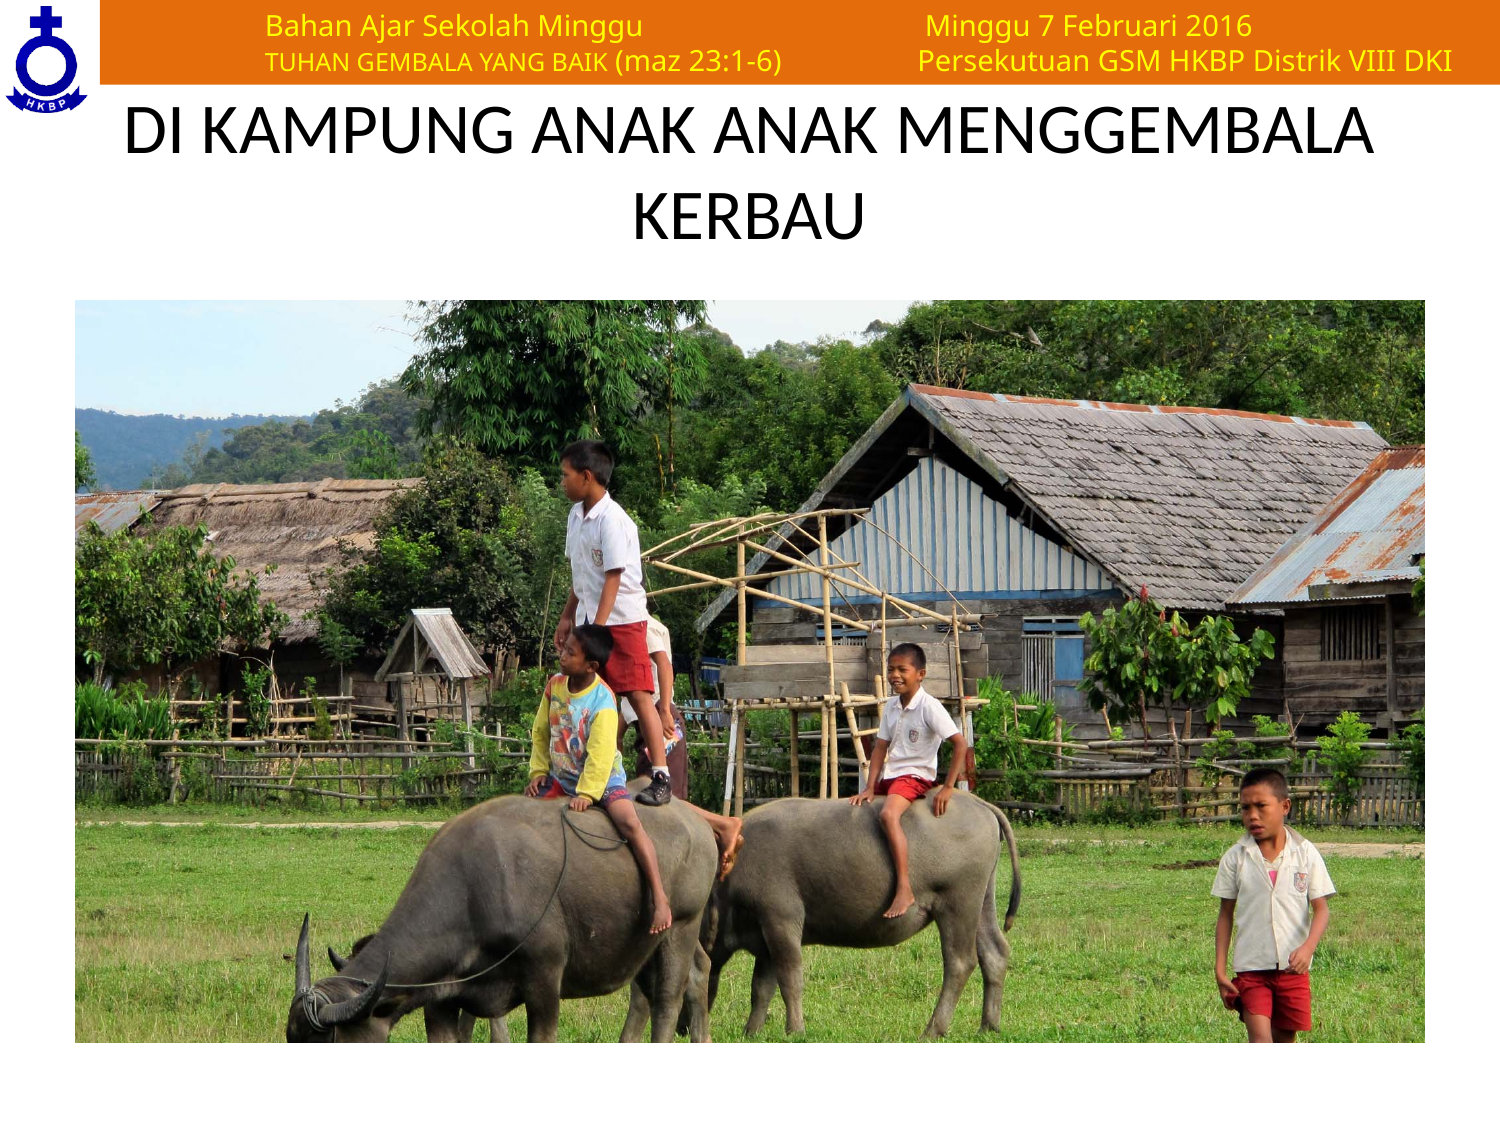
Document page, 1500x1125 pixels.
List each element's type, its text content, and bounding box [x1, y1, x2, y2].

title DI KAMPUNG ANAK ANAK MENGGEMBALA KERBAU [75, 75, 1425, 263]
picture [5, 6, 88, 113]
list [74, 299, 1426, 1043]
